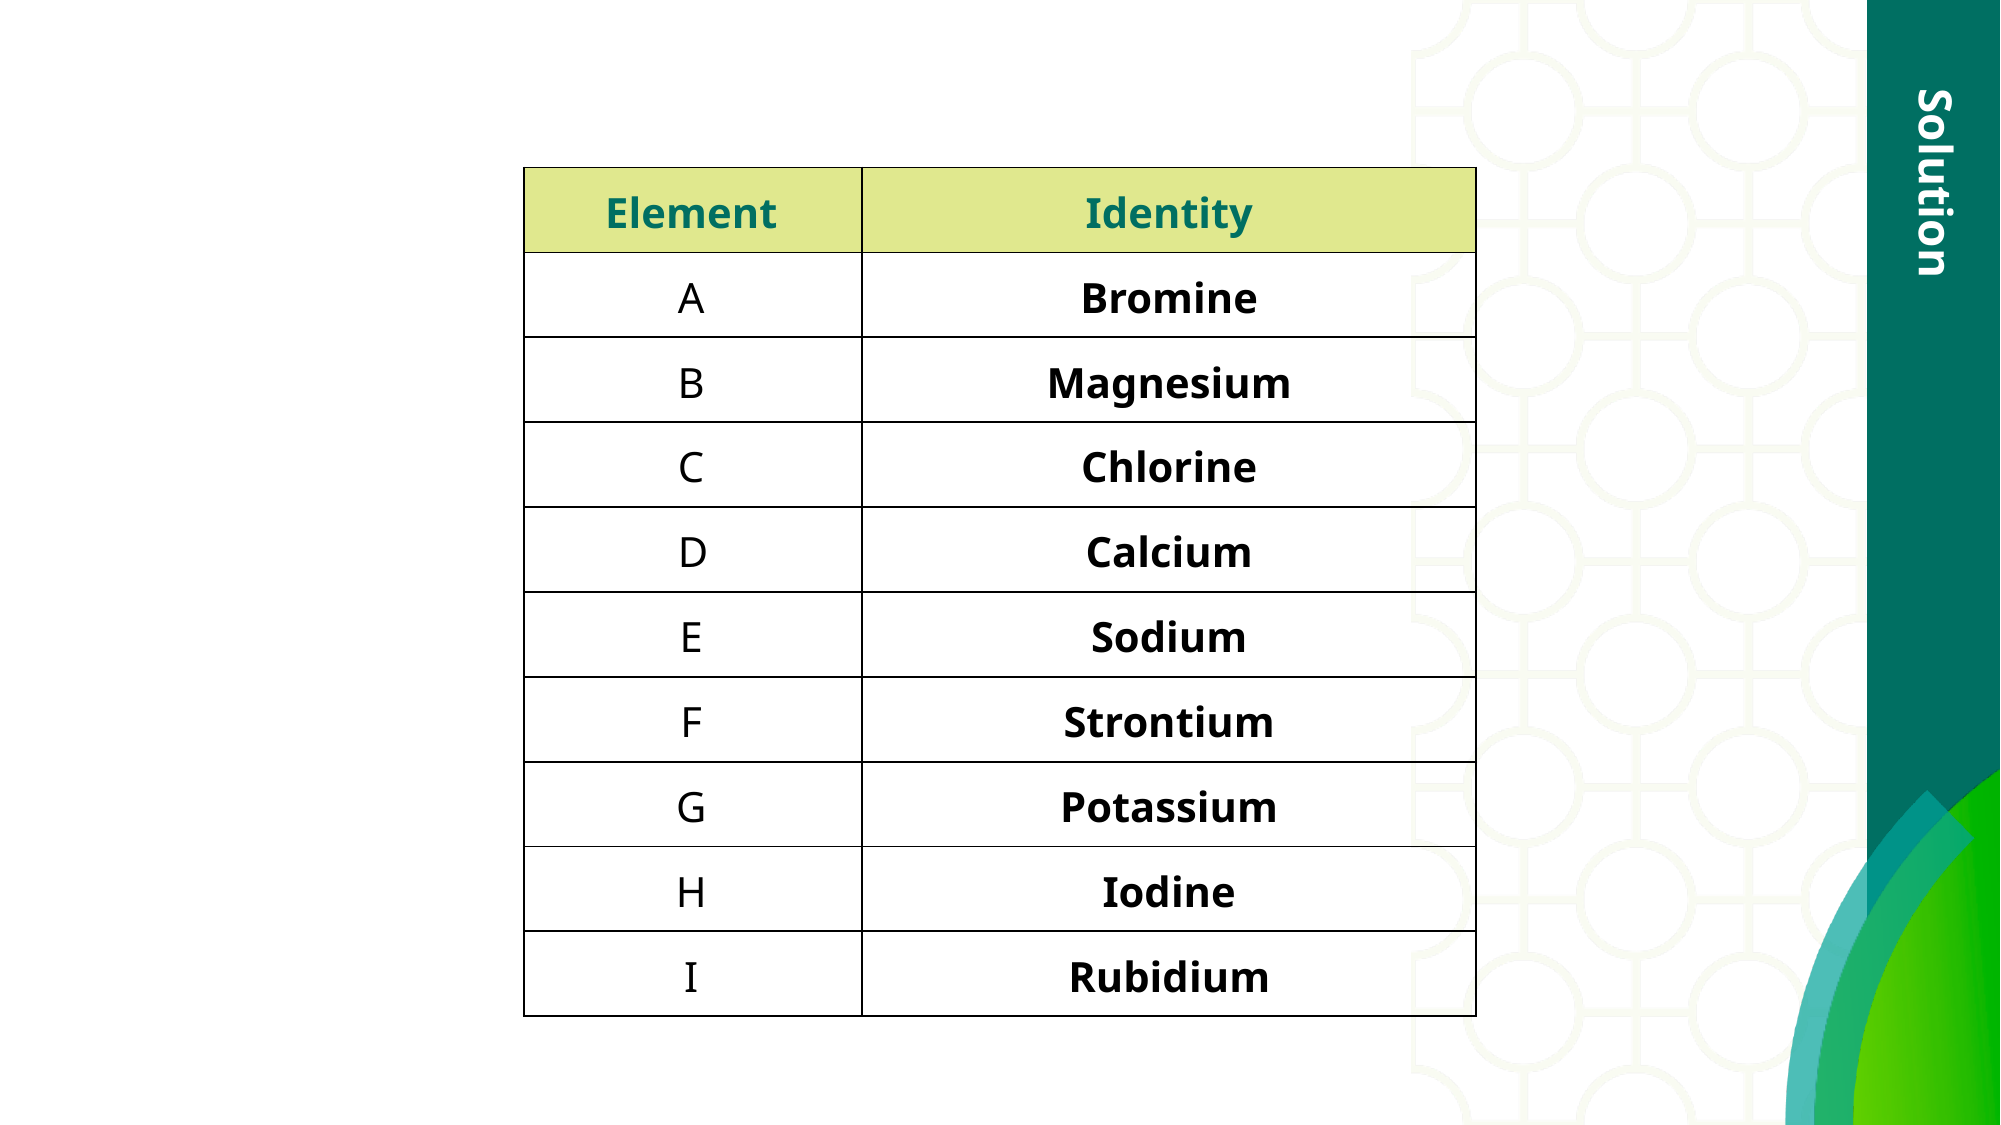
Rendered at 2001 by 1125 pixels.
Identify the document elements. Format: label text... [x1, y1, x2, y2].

table_cell I [525, 932, 861, 1015]
table_header Identity [863, 168, 1475, 252]
table_cell Chlorine [863, 423, 1475, 506]
table_cell G [525, 763, 861, 846]
table_cell C [525, 423, 861, 506]
table_cell F [525, 678, 861, 761]
table_cell Magnesium [863, 338, 1475, 421]
table_cell B [525, 338, 861, 421]
text_box Solution [1867, 88, 2000, 768]
table_cell A [525, 253, 861, 336]
table_cell D [525, 508, 861, 591]
table_cell Bromine [863, 253, 1475, 336]
table_cell Strontium [863, 678, 1475, 761]
table_cell E [525, 593, 861, 676]
table_cell H [525, 847, 861, 930]
table_cell Sodium [863, 593, 1475, 676]
table_cell Calcium [863, 508, 1475, 591]
table_cell Rubidium [863, 932, 1475, 1015]
table_header Element [525, 168, 861, 252]
table_cell Potassium [863, 763, 1475, 846]
picture [1411, 0, 2001, 1125]
table_cell Iodine [863, 847, 1475, 930]
